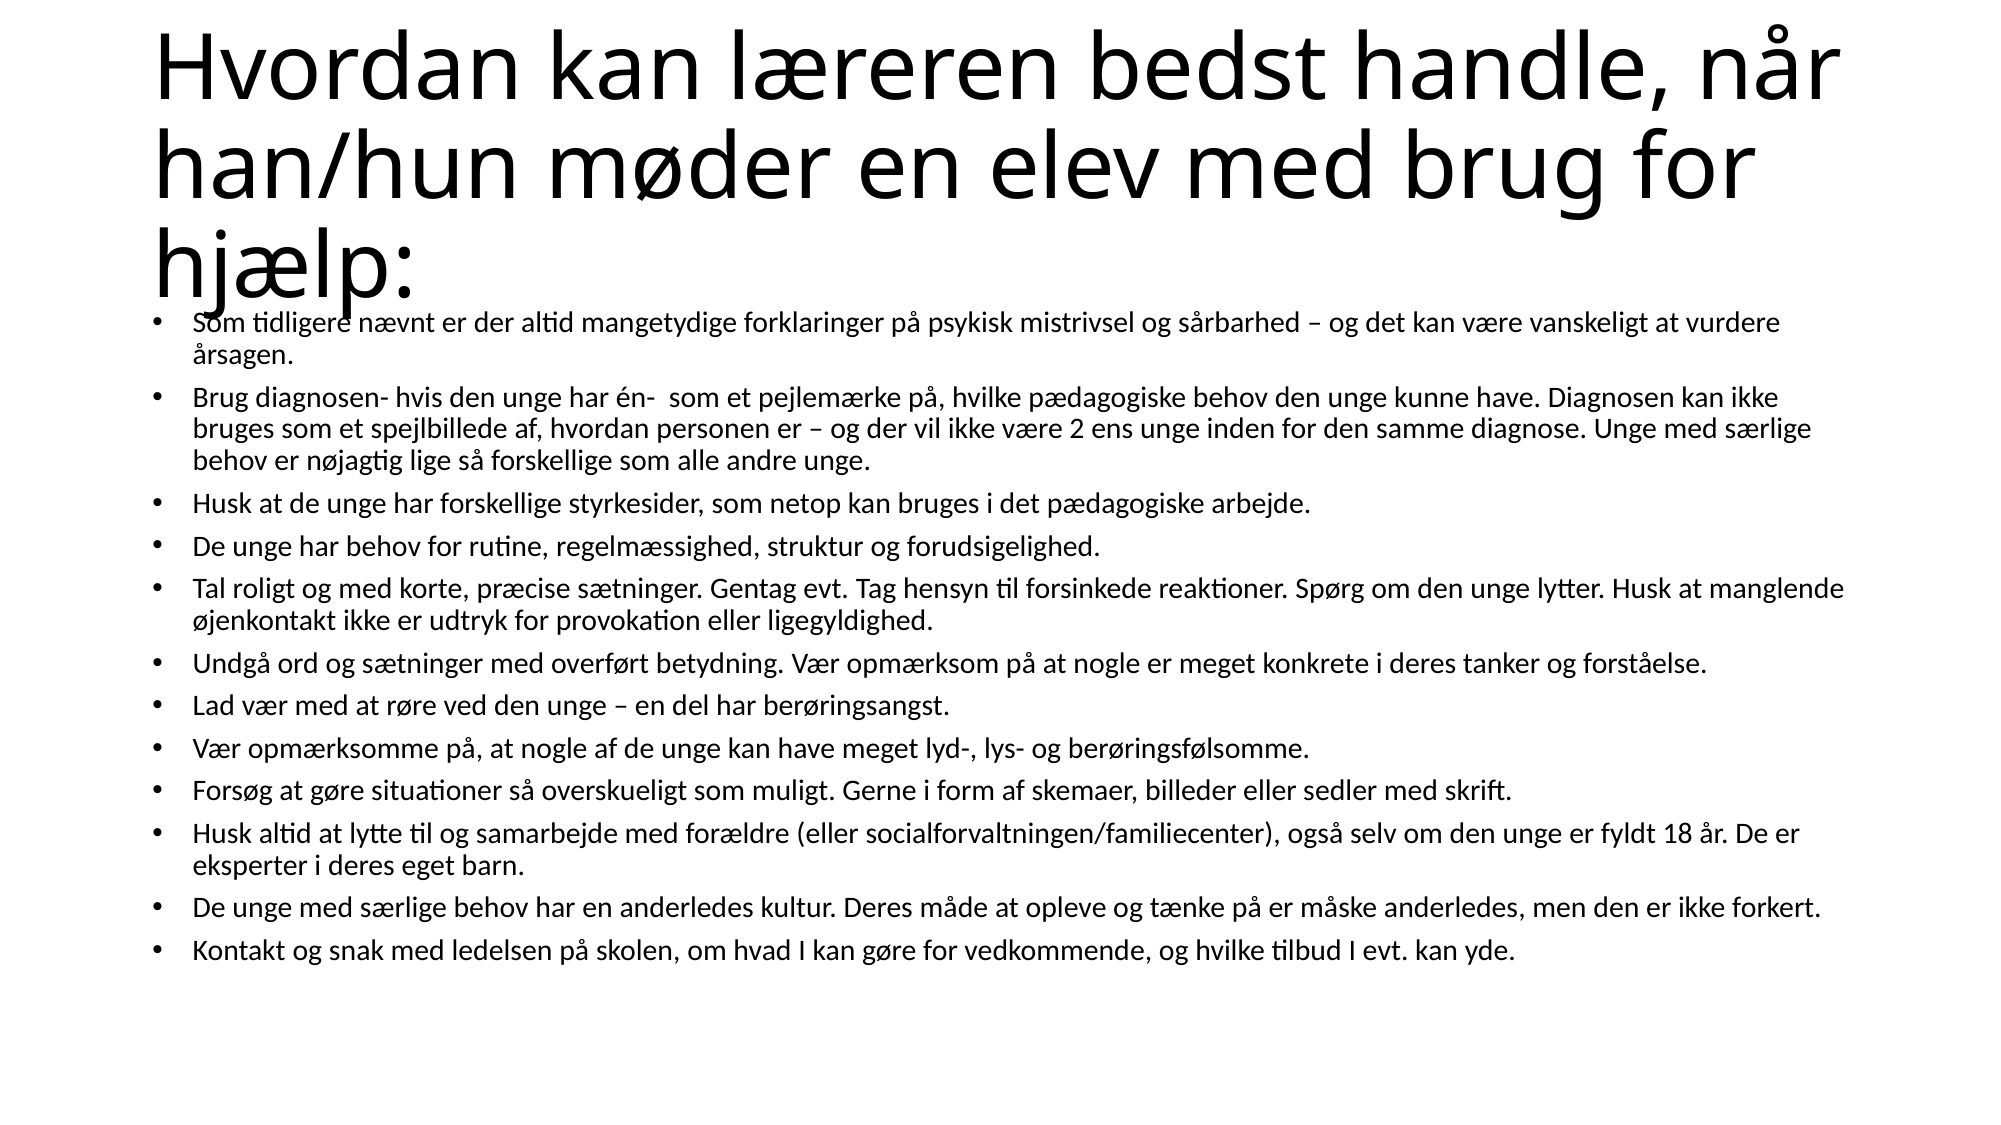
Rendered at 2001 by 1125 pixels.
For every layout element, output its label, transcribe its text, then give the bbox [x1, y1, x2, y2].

list Som tidligere nævnt er der altid mangetydige forklaringer på psykisk mistrivsel og sårbarhed – og det kan være vanskeligt at vurdere årsagen. Brug diagnosen- hvis den unge har én- som et pejlemærke på, hvilke pædagogiske behov den unge kunne have. Diagnosen kan ikke bruges som et spejlbillede af, hvordan personen er – og der vil ikke være 2 ens unge inden for den samme diagnose. Unge med særlige behov er nøjagtig lige så forskellige som alle andre unge. Husk at de unge har forskellige styrkesider, som netop kan bruges i det pædagogiske arbejde. De unge har behov for rutine, regelmæssighed, struktur og forudsigelighed. Tal roligt og med korte, præcise sætninger. Gentag evt. Tag hensyn til forsinkede reaktioner. Spørg om den unge lytter. Husk at manglende øjenkontakt ikke er udtryk for provokation eller ligegyldighed. Undgå ord og sætninger med overført betydning. Vær opmærksom på at nogle er meget konkrete i deres tanker og forståelse. Lad vær med at røre ved den unge – en del har berøringsangst. Vær opmærksomme på, at nogle af de unge kan have meget lyd-, lys- og berøringsfølsomme. Forsøg at gøre situationer så overskueligt som muligt. Gerne i form af skemaer, billeder eller sedler med skrift. Husk altid at lytte til og samarbejde med forældre (eller socialforvaltningen/familiecenter), også selv om den unge er fyldt 18 år. De er eksperter i deres eget barn. De unge med særlige behov har en anderledes kultur. Deres måde at opleve og tænke på er måske anderledes, men den er ikke forkert. Kontakt og snak med ledelsen på skolen, om hvad I kan gøre for vedkommende, og hvilke tilbud I evt. kan yde. [137, 299, 1863, 1014]
title Hvordan kan læreren bedst handle, når han/hun møder en elev med brug for hjælp: [137, 59, 1863, 278]
